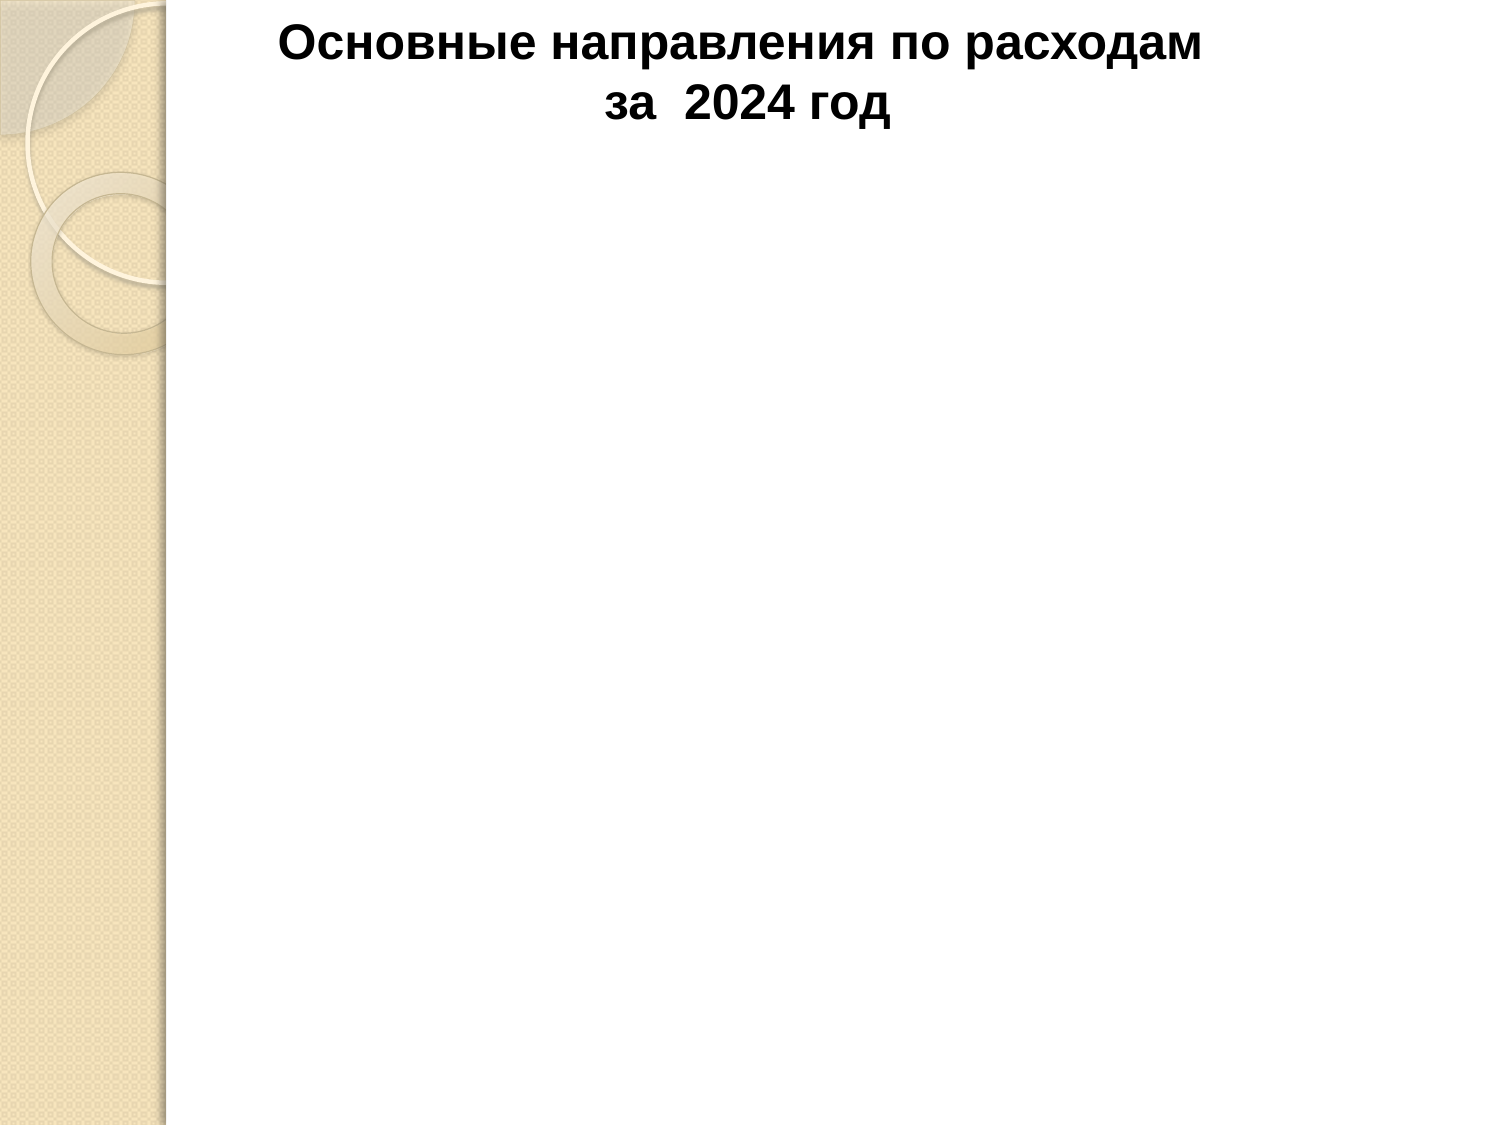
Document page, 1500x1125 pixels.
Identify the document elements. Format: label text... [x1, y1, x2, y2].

text_box Основные направления по расходам за 2024 год [26, 2, 1456, 137]
